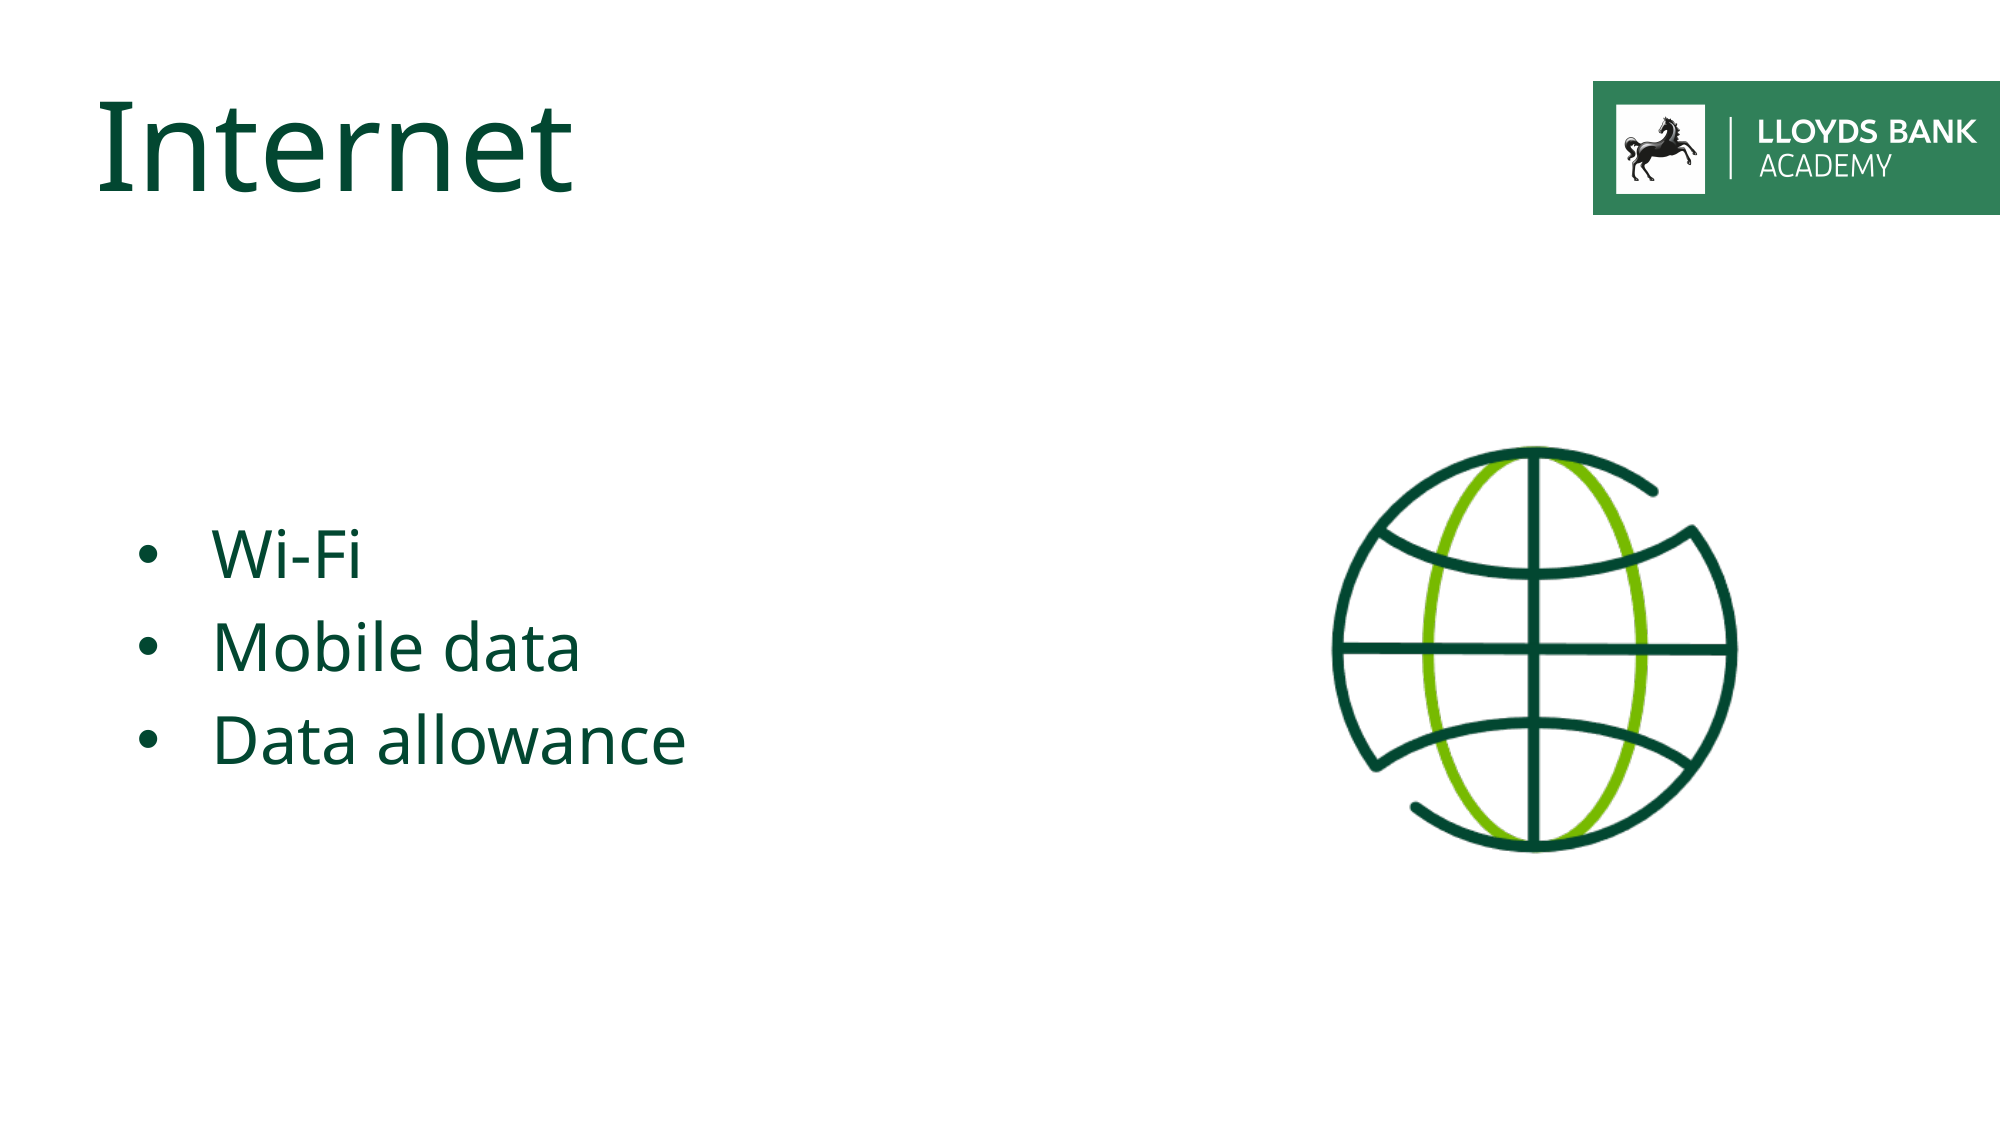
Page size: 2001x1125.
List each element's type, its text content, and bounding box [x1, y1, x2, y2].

picture [1593, 81, 2000, 215]
picture [1214, 328, 1856, 972]
list Internet [80, 75, 1538, 221]
list Wi-Fi Mobile data Data allowance [121, 328, 1170, 972]
